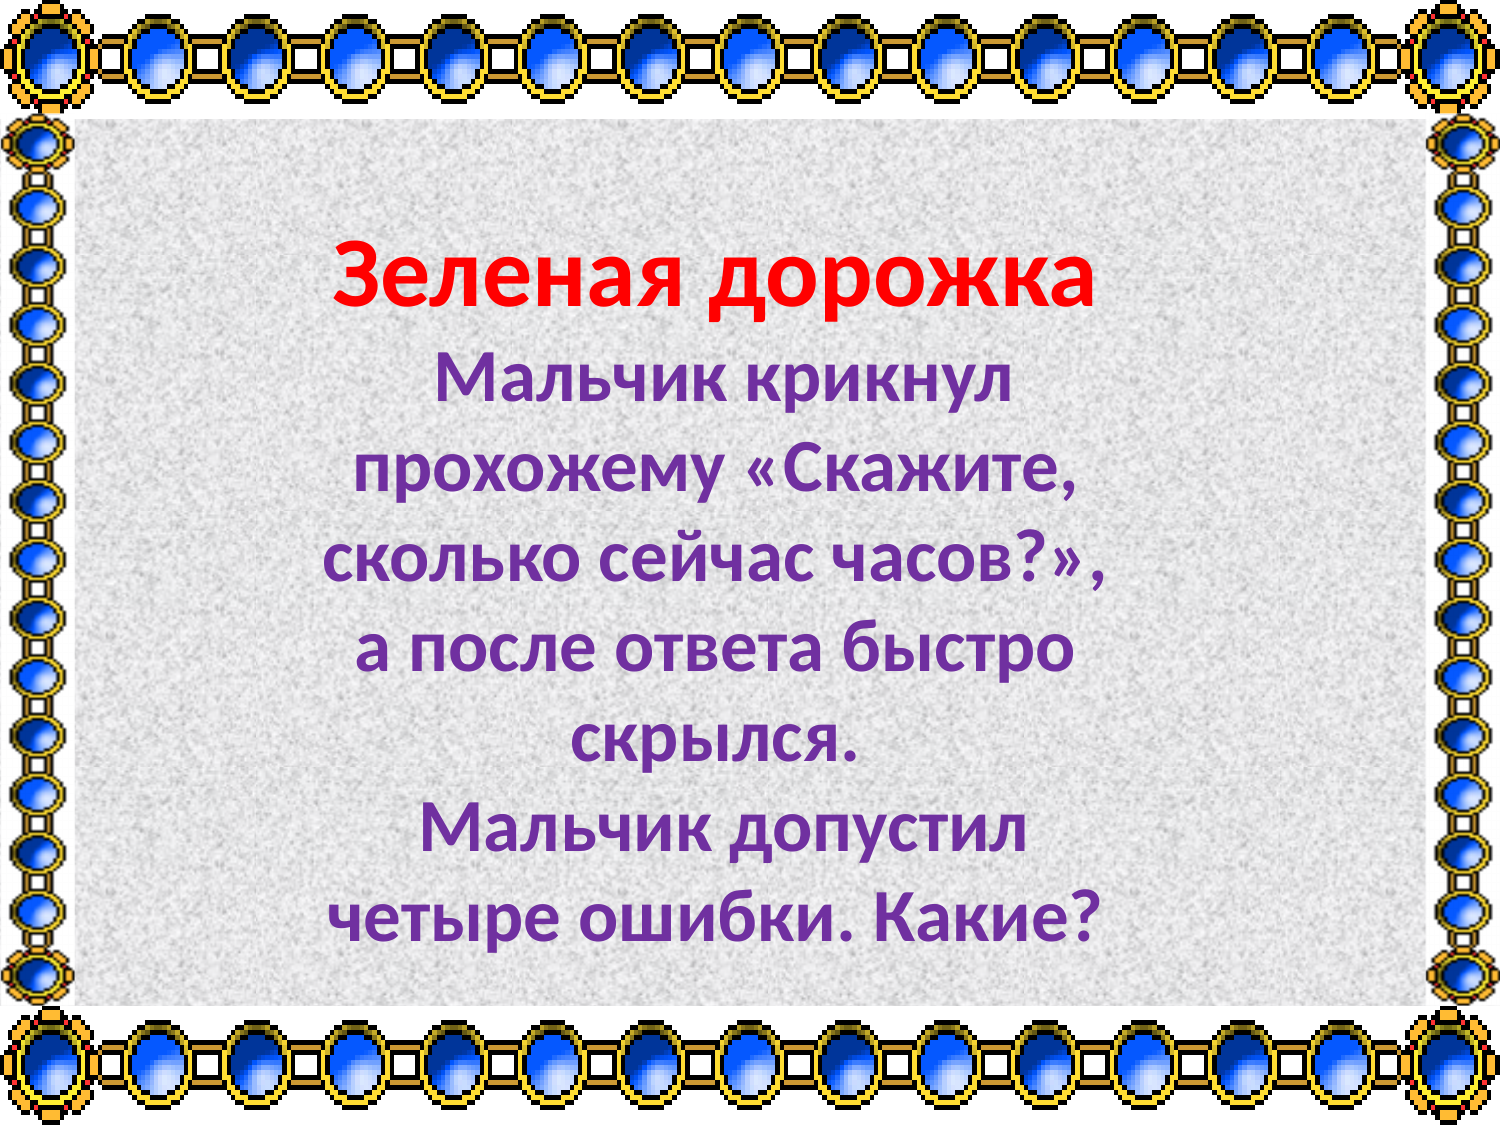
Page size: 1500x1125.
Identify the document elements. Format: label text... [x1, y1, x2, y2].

text_box Зеленая дорожка Мальчик крикнул прохожему «Скажите, сколько сейчас часов?», а после ответа быстро скрылся. Мальчик допустил четыре ошибки. Какие? [281, 199, 1151, 964]
picture [0, 1006, 1500, 1125]
picture [0, 0, 1500, 1005]
